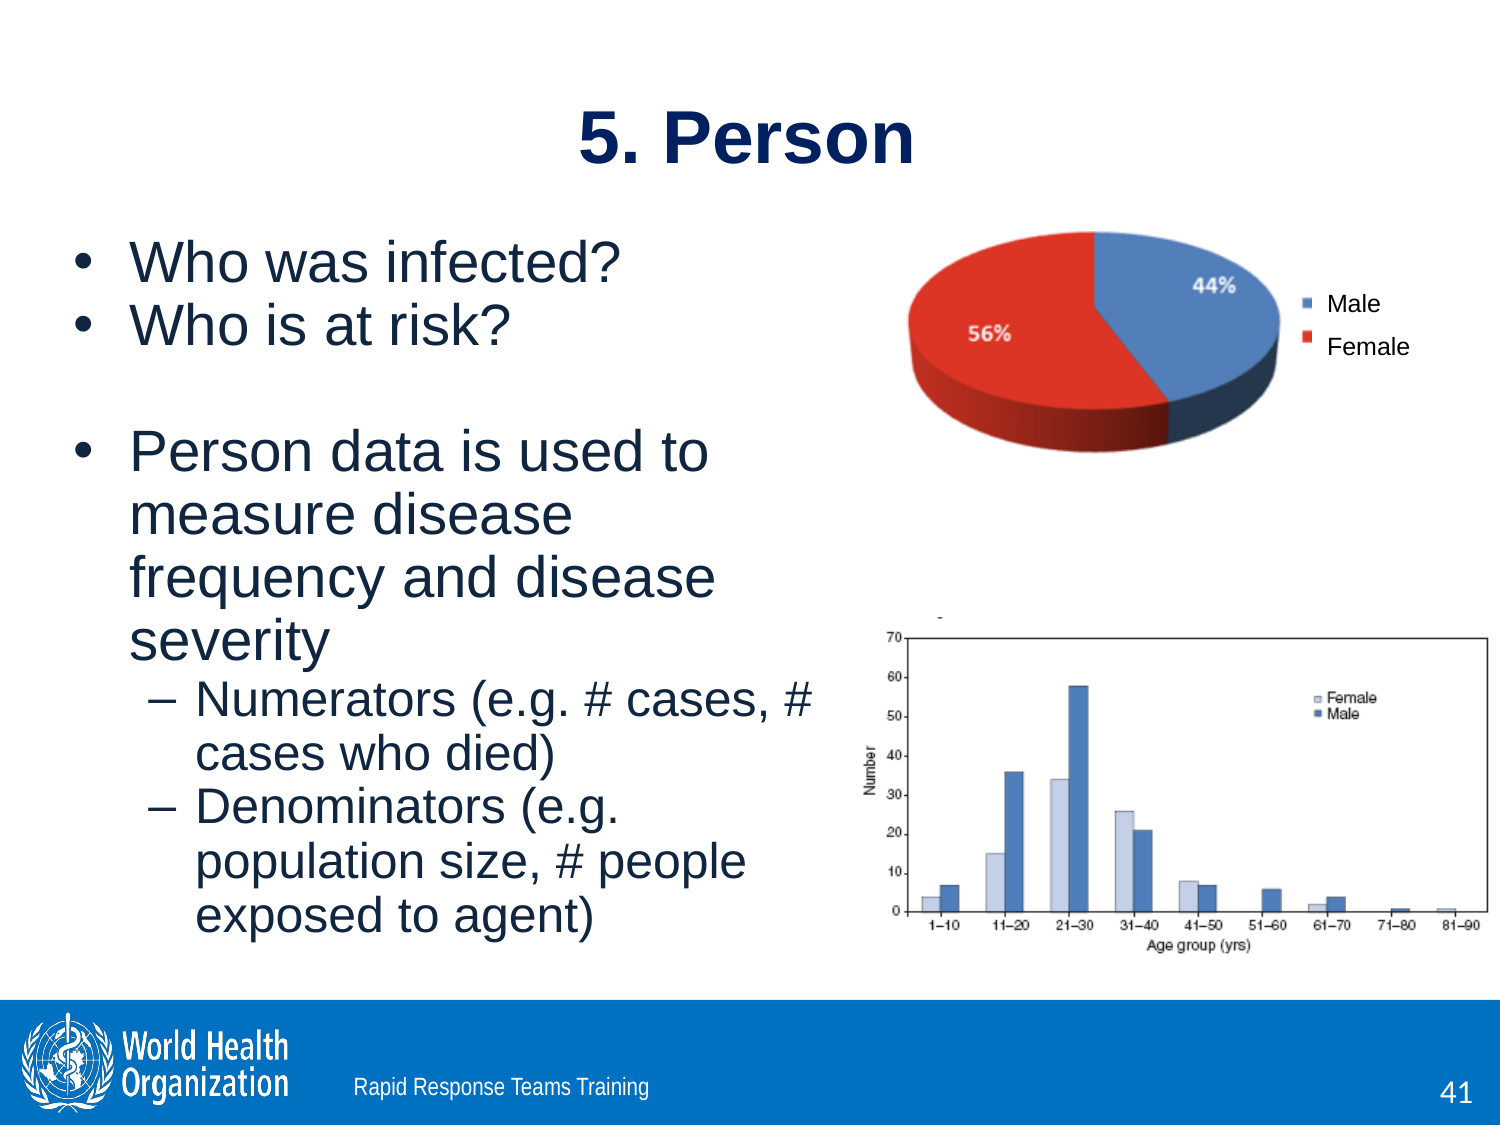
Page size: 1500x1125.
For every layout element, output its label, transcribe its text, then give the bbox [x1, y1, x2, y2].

picture [855, 616, 1500, 965]
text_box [888, 214, 1464, 475]
text_box Who was infected? Who is at risk? Person data is used to measure disease frequency and disease severity Numerators (e.g. # cases, # cases who died) Denominators (e.g. population size, # people exposed to agent) [58, 224, 857, 1000]
picture [21, 1012, 288, 1113]
text_box 5. Person [220, 81, 1275, 244]
